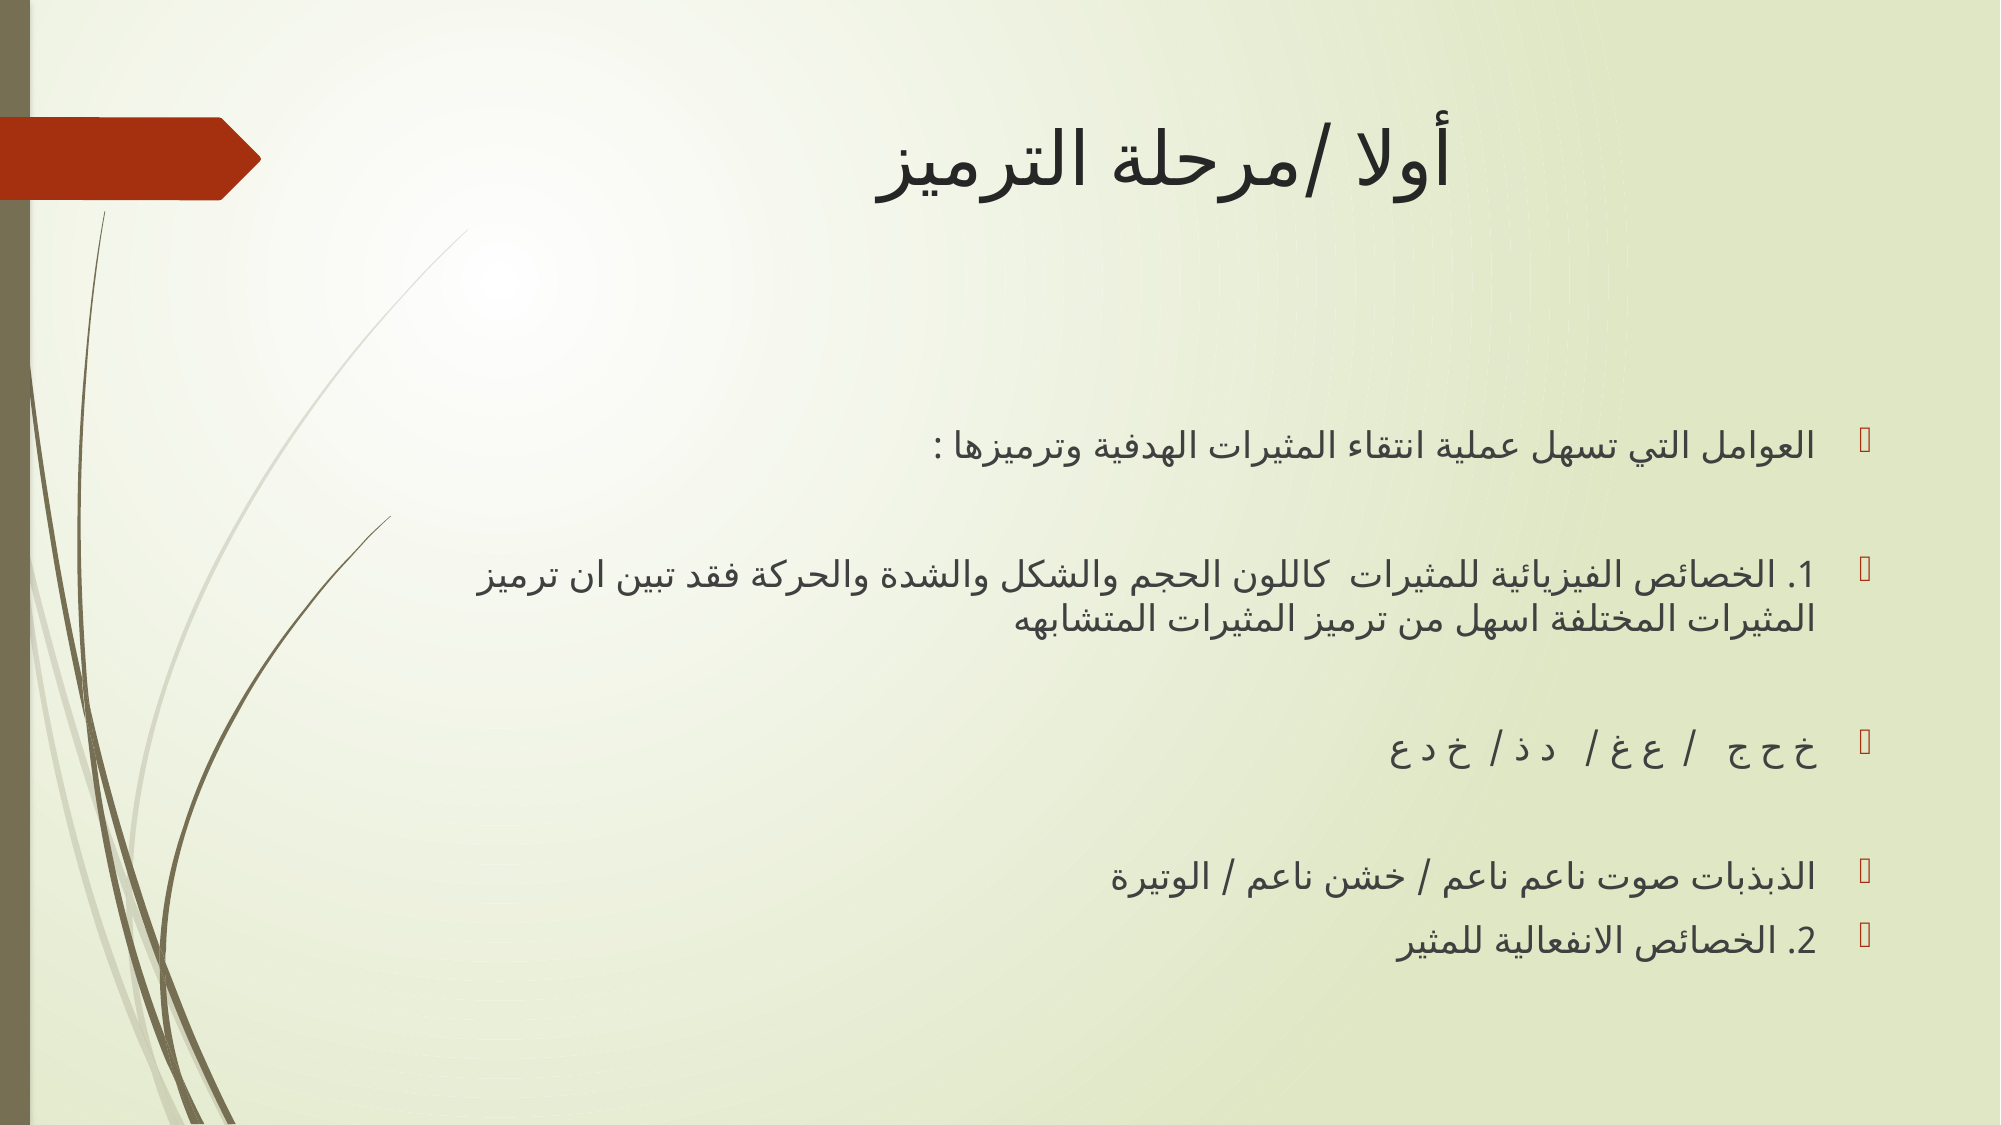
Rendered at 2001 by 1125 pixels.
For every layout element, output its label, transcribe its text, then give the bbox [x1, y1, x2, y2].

title أولا /مرحلة الترميز [425, 102, 1888, 313]
list العوامل التي تسهل عملية انتقاء المثيرات الهدفية وترميزها : 1. الخصائص الفيزيائية للمثيرات كاللون الحجم والشكل والشدة والحركة فقد تبين ان ترميز المثيرات المختلفة اسهل من ترميز المثيرات المتشابهه خ ح ج / ع غ / د ذ / خ د ع الذبذبات صوت ناعم ناعم / خشن ناعم / الوتيرة 2. الخصائص الانفعالية للمثير [424, 350, 1888, 970]
